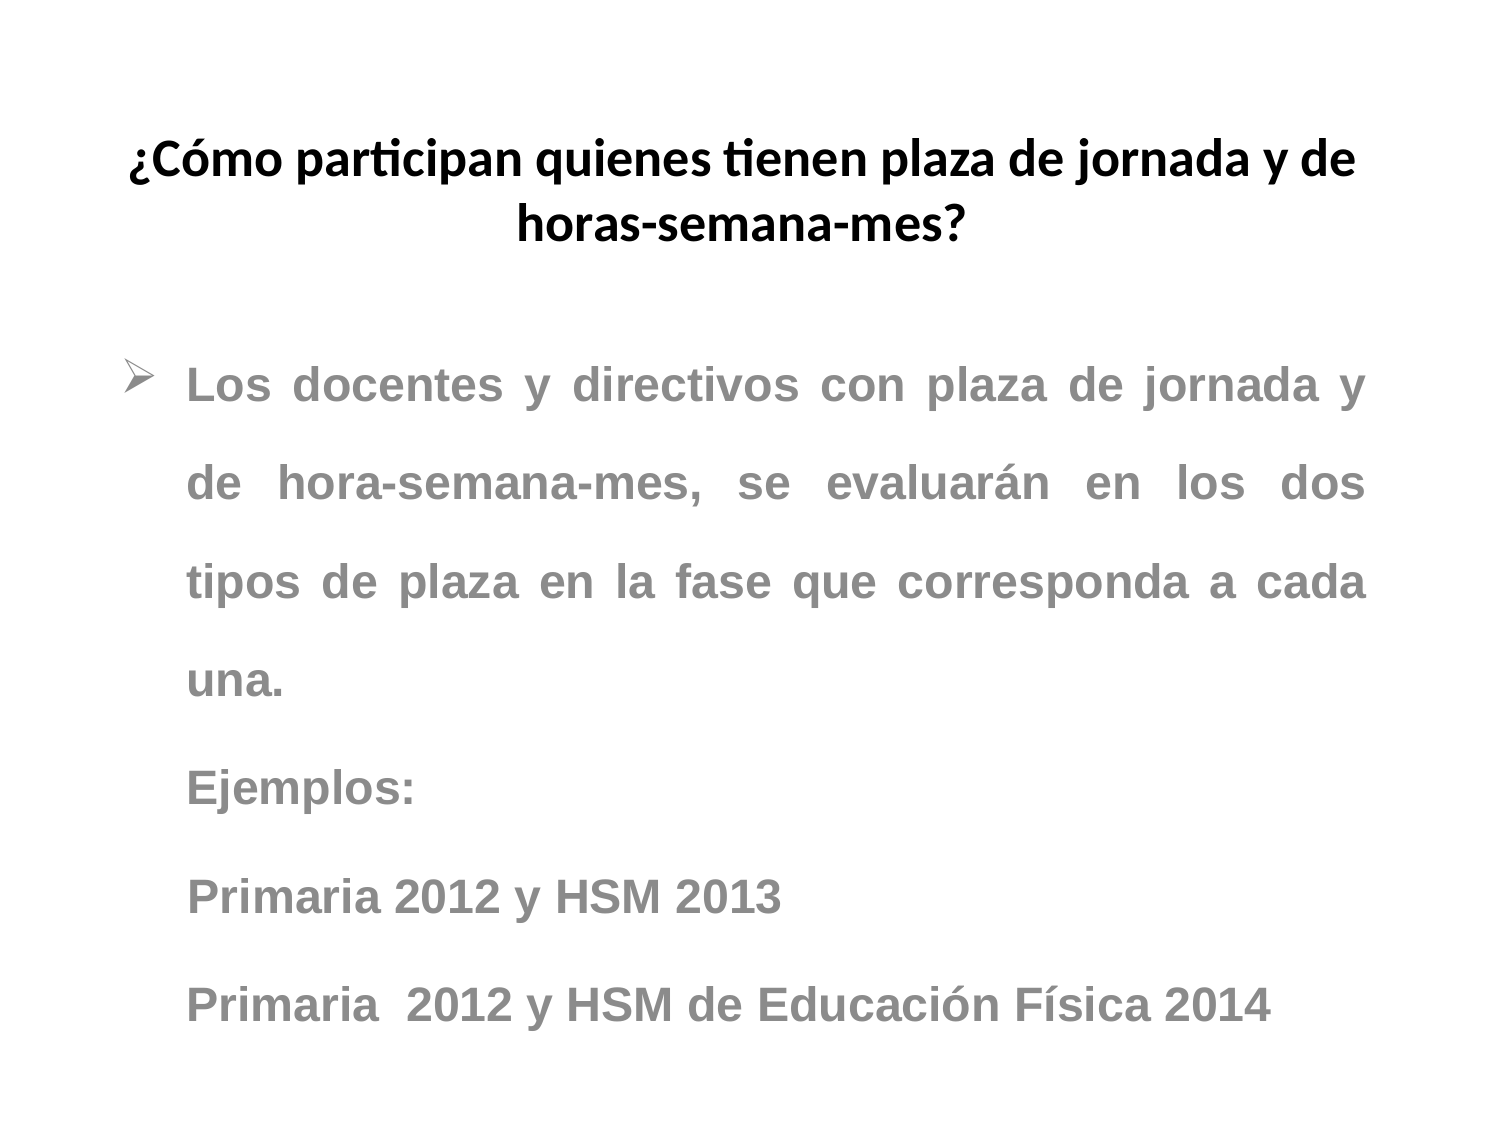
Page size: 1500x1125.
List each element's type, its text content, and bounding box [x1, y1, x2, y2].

title ¿Cómo participan quienes tienen plaza de jornada y de horas-semana-mes? [105, 128, 1381, 247]
subtitle Los docentes y directivos con plaza de jornada y de hora-semana-mes, se evaluarán en los dos tipos de plaza en la fase que corresponda a cada una. Ejemplos: Primaria 2012 y HSM 2013 Primaria 2012 y HSM de Educación Física 2014 [105, 304, 1383, 1043]
